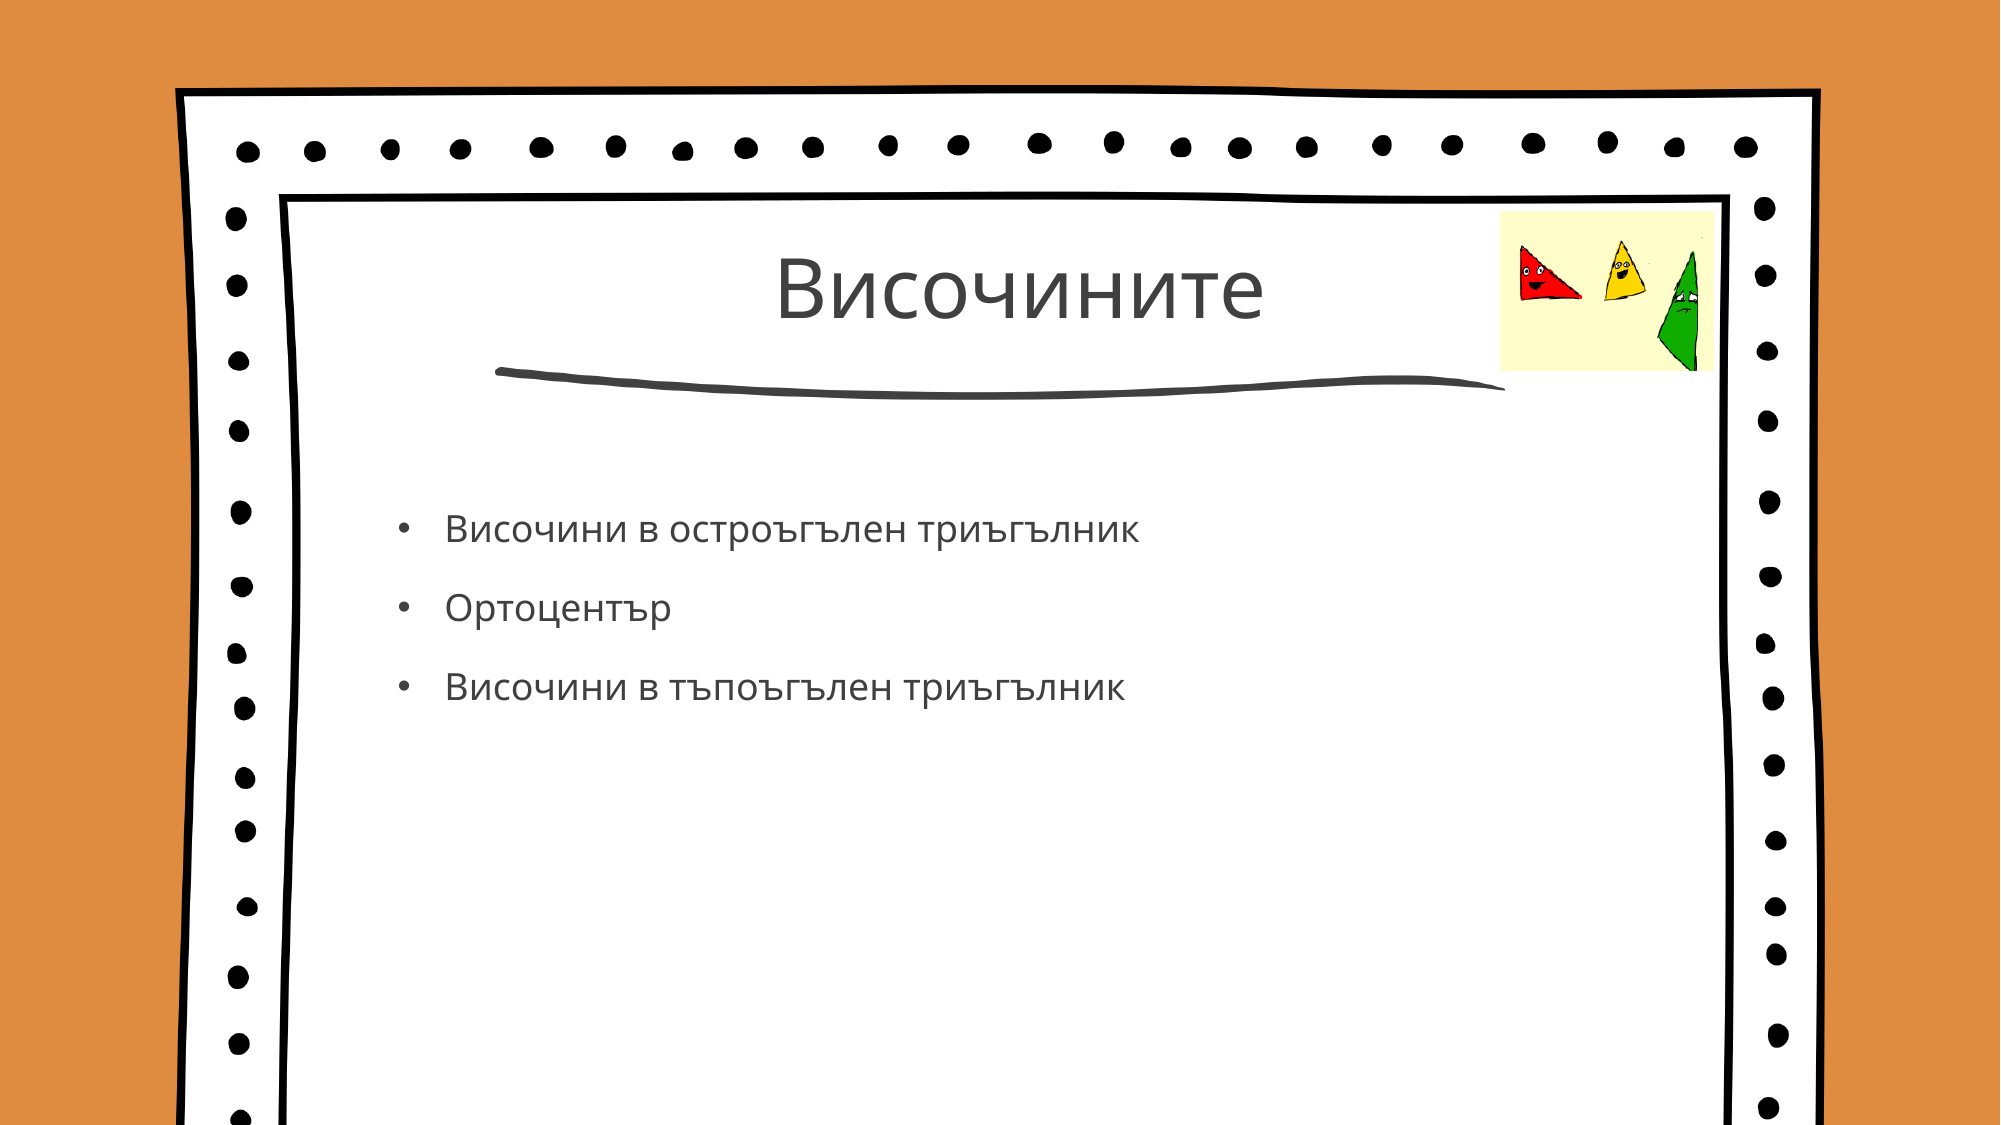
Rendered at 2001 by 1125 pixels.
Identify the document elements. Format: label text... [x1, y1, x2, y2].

picture [174, 85, 1825, 1125]
title Височините [382, 239, 1499, 353]
list Височини в остроъгълен триъгълник Ортоцентър Височини в тъпоъгълен триъгълник [382, 484, 1658, 1052]
